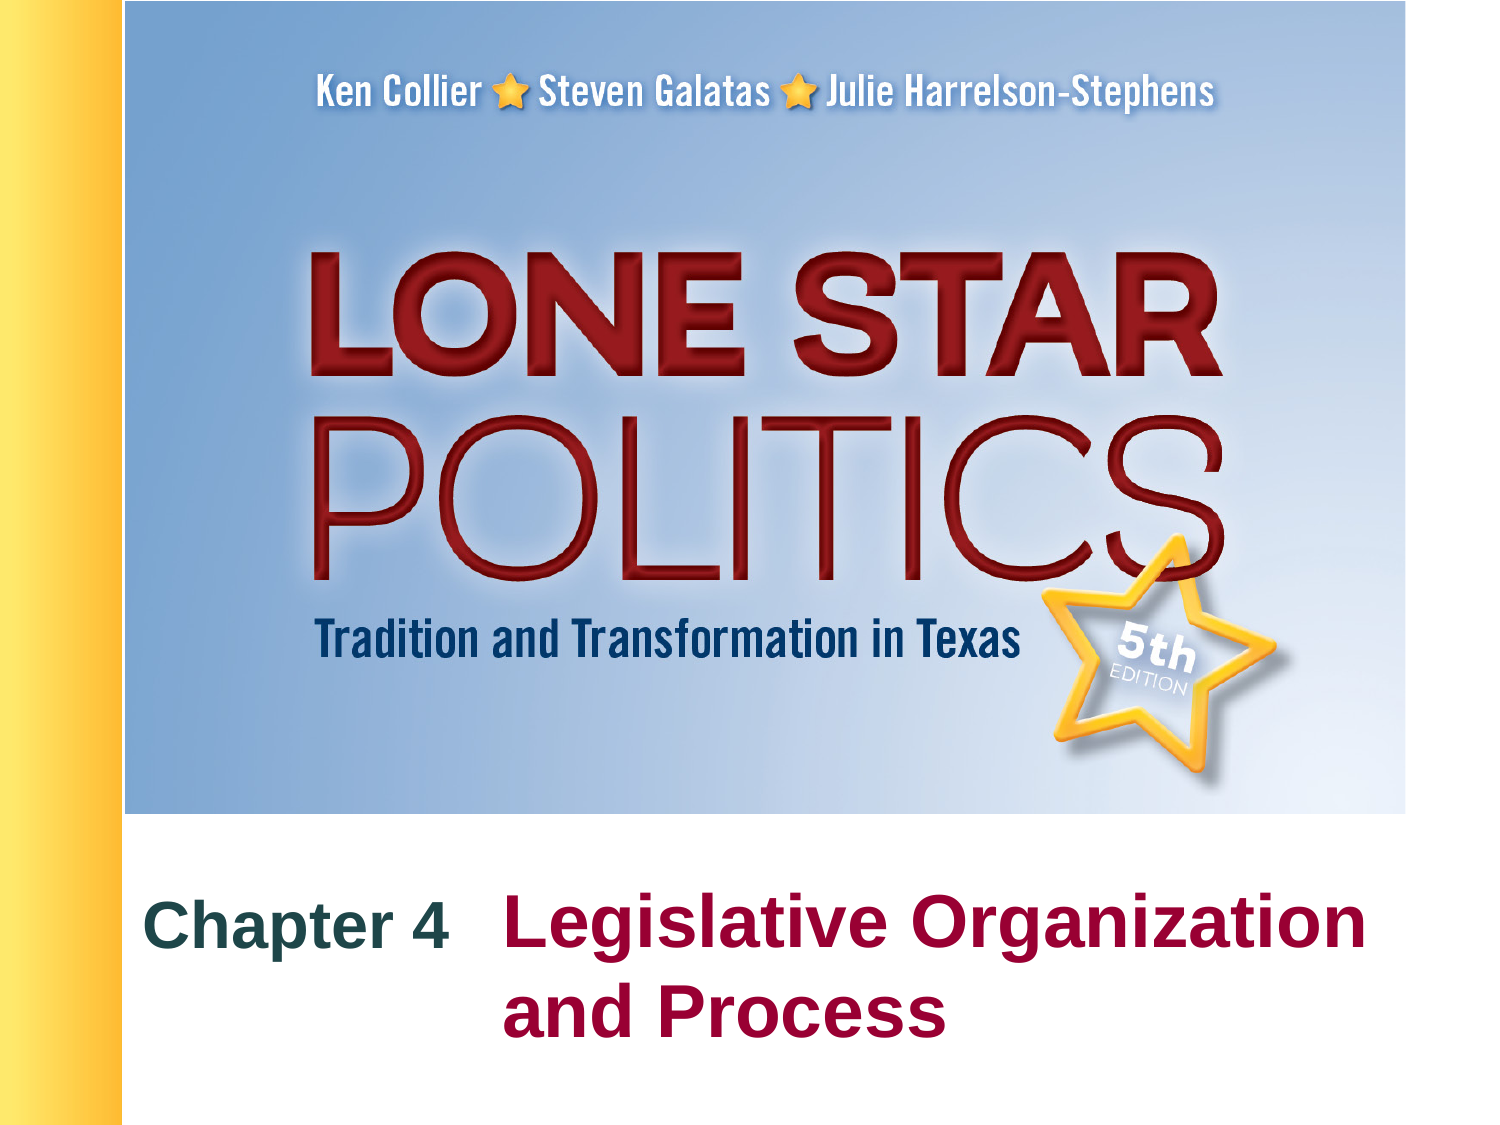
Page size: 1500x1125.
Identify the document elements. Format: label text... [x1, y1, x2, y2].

text_box Chapter 4 [127, 874, 465, 969]
picture [0, 0, 1500, 1125]
text_box Legislative Organization and Process [487, 865, 1406, 1061]
